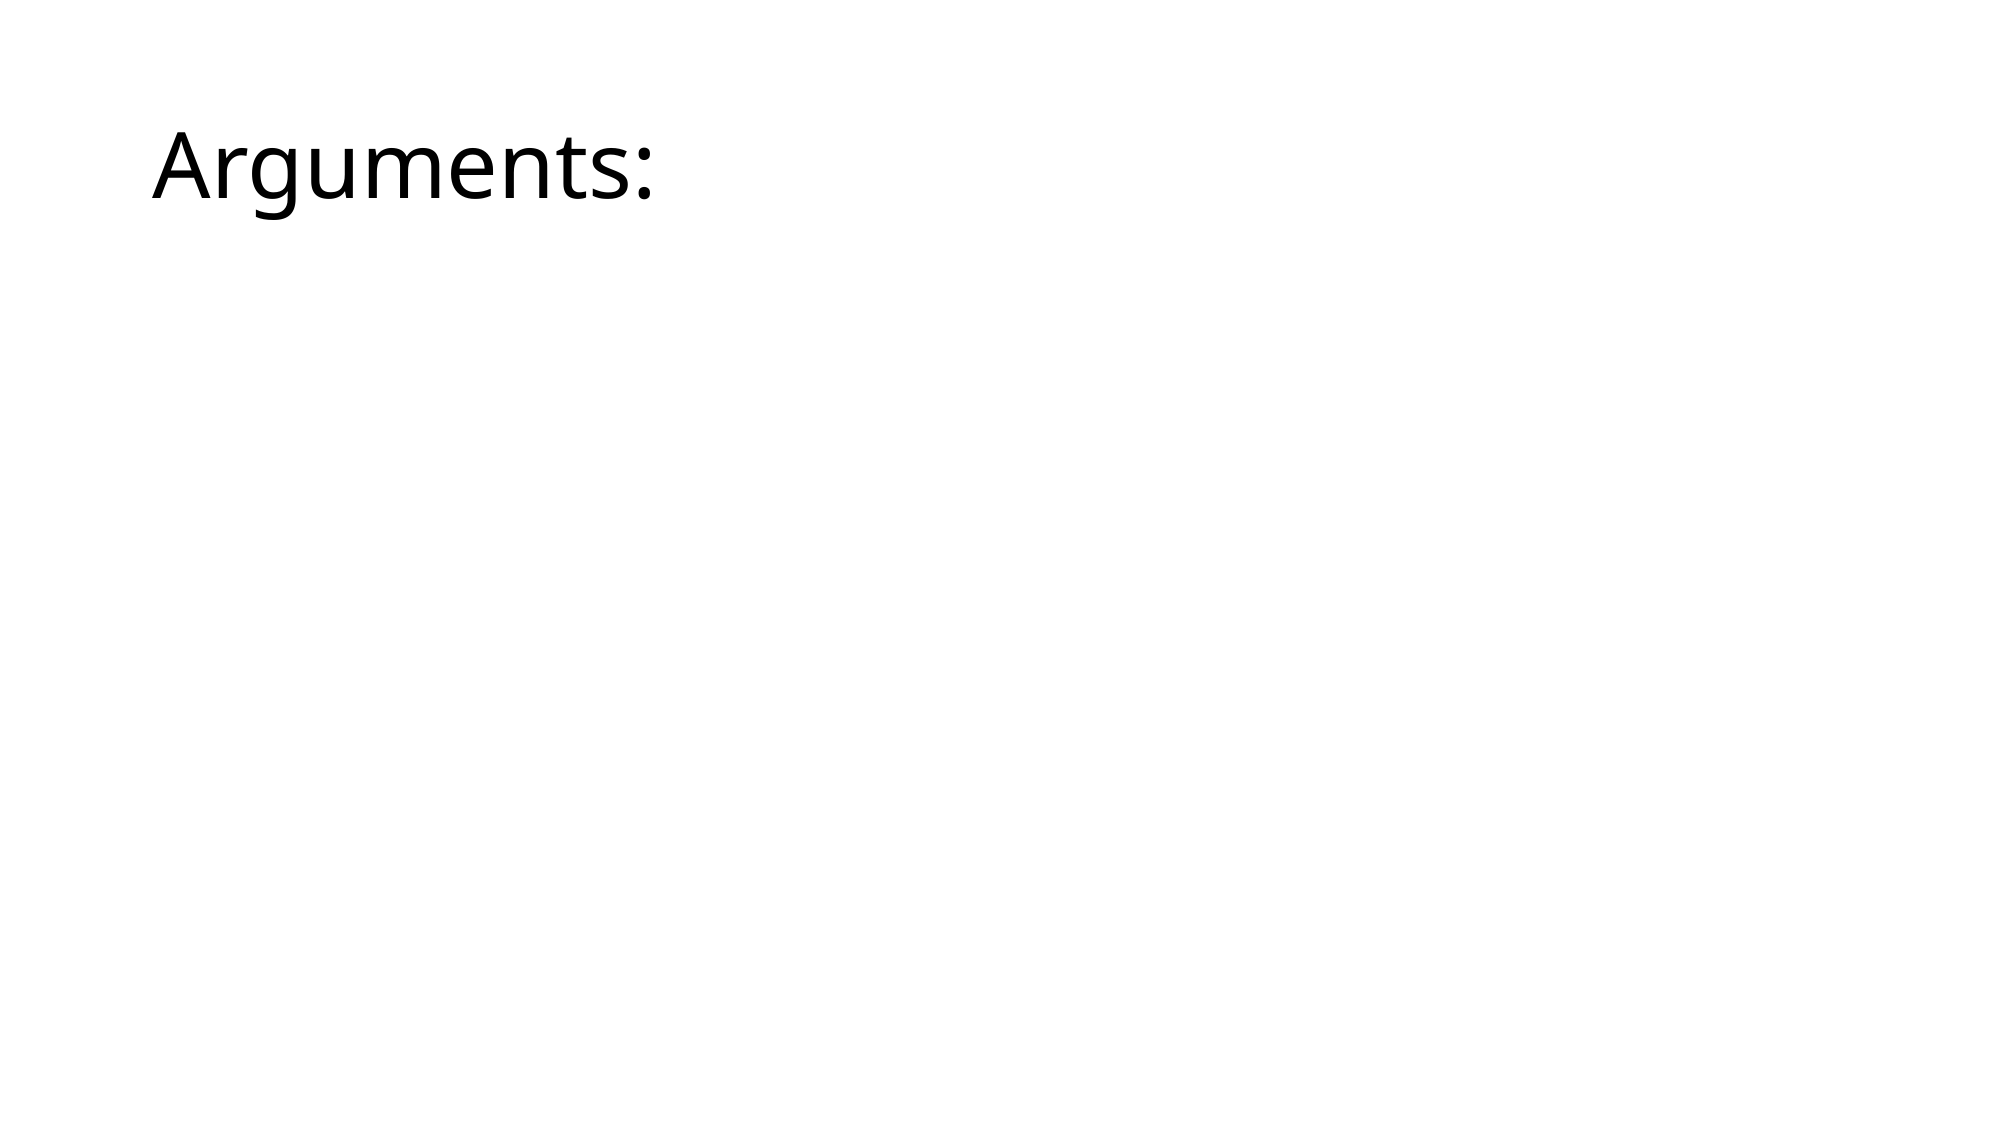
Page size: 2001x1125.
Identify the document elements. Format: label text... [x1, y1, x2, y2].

title Arguments: [137, 59, 1863, 278]
